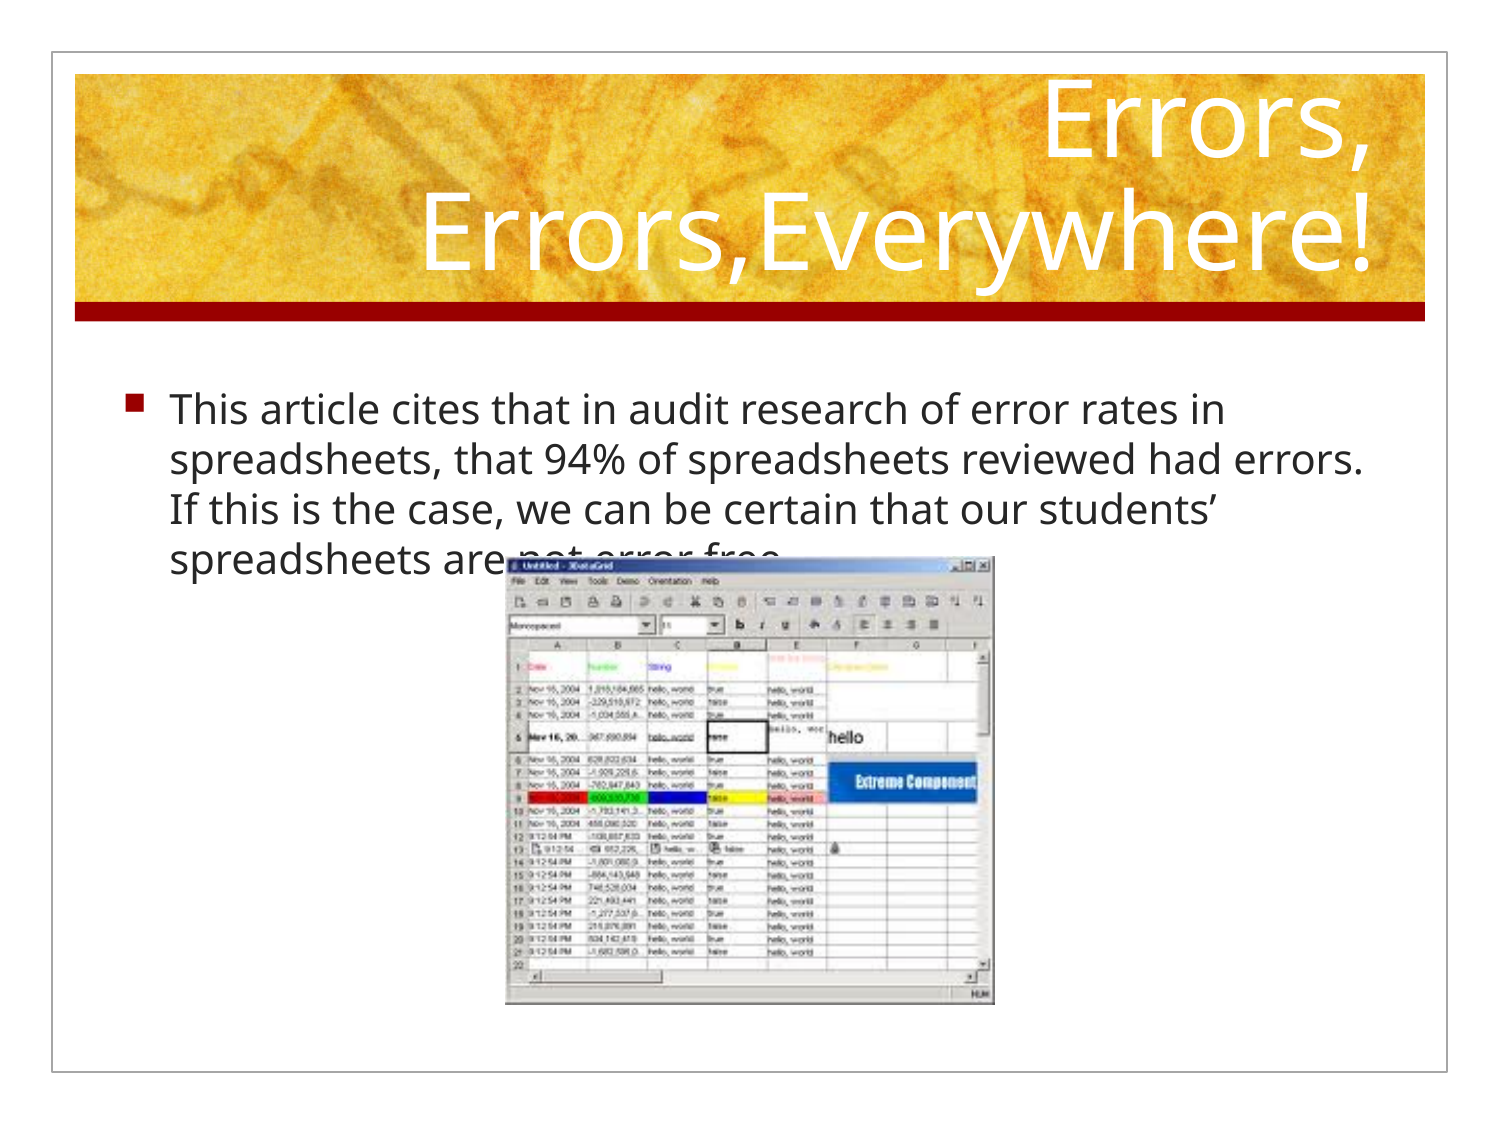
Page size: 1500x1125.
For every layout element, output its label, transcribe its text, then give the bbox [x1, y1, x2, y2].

picture [504, 556, 996, 1006]
picture [75, 74, 1425, 301]
list This article cites that in audit research of error rates in spreadsheets, that 94% of spreadsheets reviewed had errors. If this is the case, we can be certain that our students’ spreadsheets are not error free. [108, 375, 1392, 1005]
title Errors, Errors,Everywhere! [108, 74, 1392, 292]
